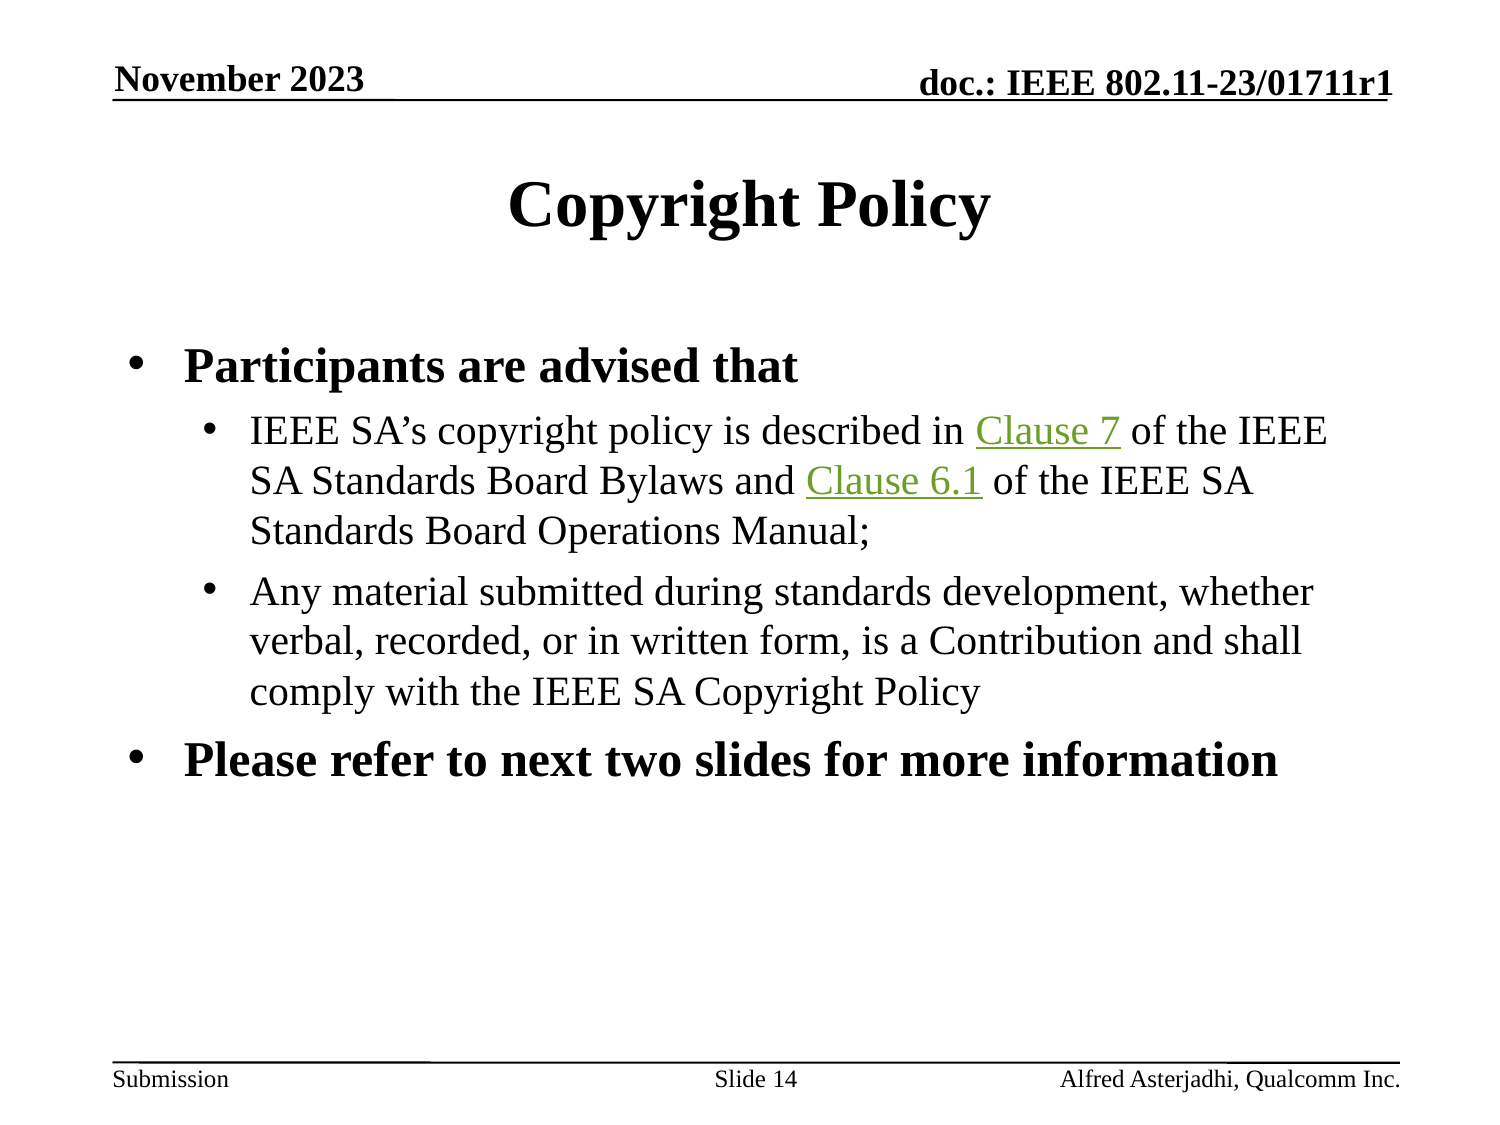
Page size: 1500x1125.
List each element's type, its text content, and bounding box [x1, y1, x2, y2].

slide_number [114, 54, 423, 100]
footer Alfred Asterjadhi, Qualcomm Inc. [878, 1061, 1402, 1093]
slide_number Slide 14 [712, 1061, 800, 1123]
title Copyright Policy [112, 112, 1388, 288]
list Participants are advised that IEEE SA’s copyright policy is described in Clause 7 of the IEEE SA Standards Board Bylaws and Clause 6.1 of the IEEE SA Standards Board Operations Manual; Any material submitted during standards development, whether verbal, recorded, or in written form, is a Contribution and shall comply with the IEEE SA Copyright Policy Please refer to next two slides for more information [112, 324, 1388, 1000]
